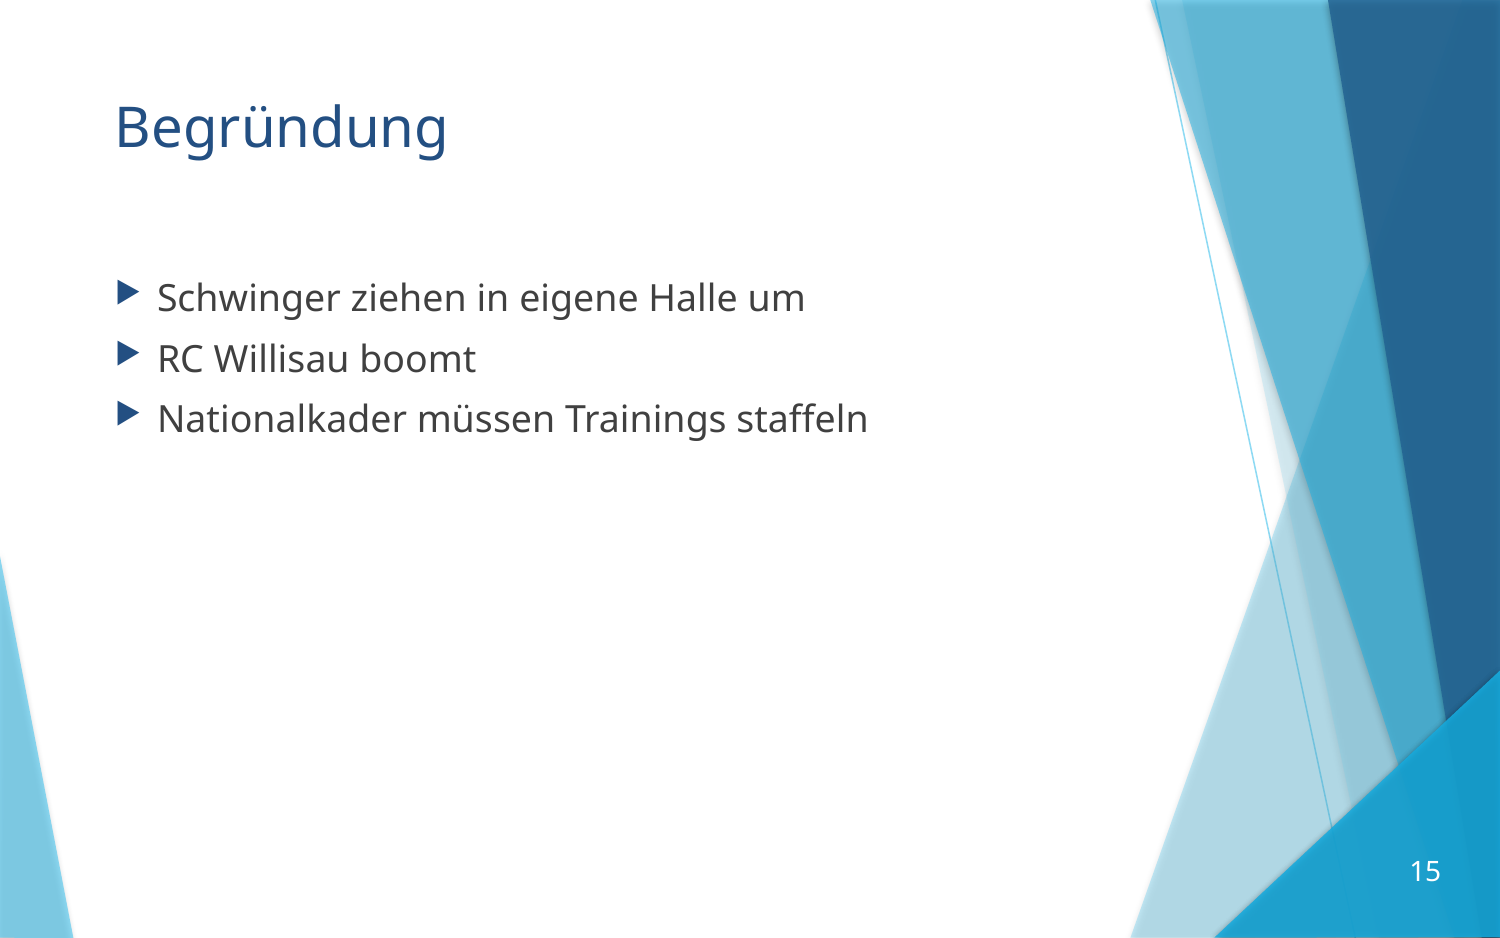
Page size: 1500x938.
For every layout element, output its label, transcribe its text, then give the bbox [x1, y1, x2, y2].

list Schwinger ziehen in eigene Halle um RC Willisau boomt Nationalkader müssen Trainings staffeln [99, 266, 1142, 826]
title Begründung [99, 83, 1142, 231]
slide_number 15 [1372, 847, 1457, 898]
